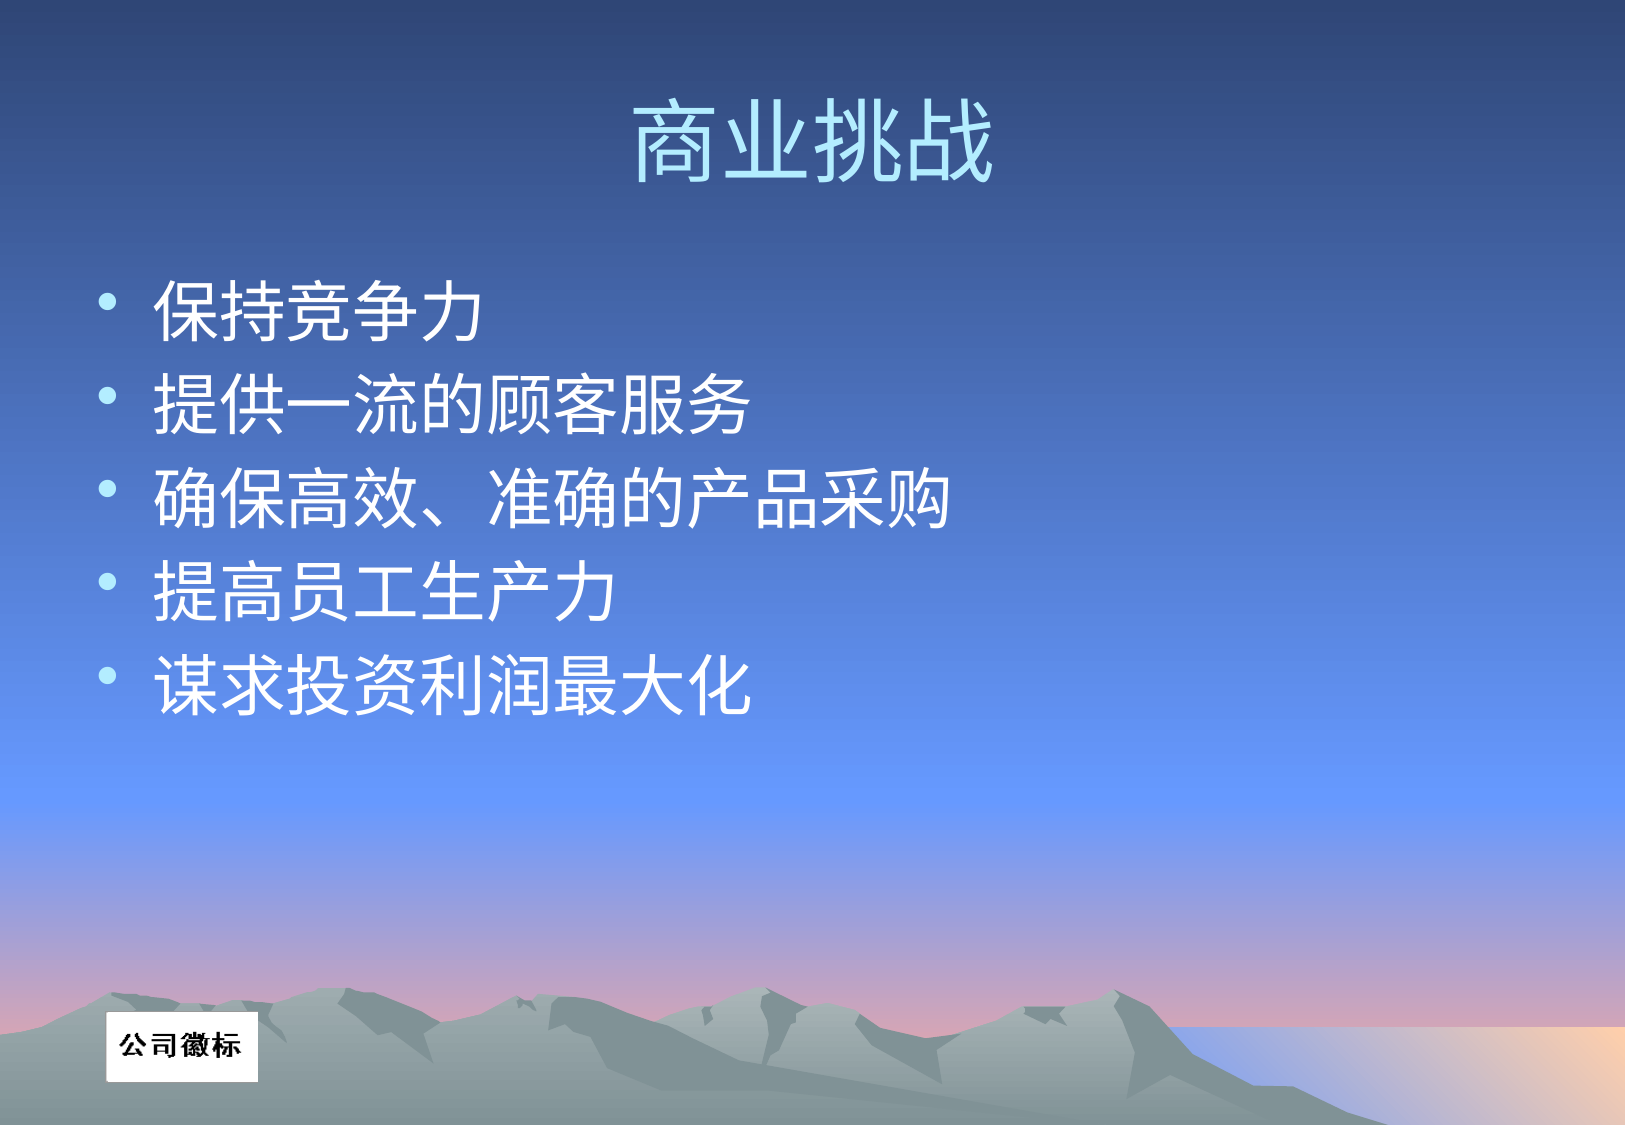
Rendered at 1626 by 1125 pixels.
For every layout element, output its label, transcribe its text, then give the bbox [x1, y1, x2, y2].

title 商业挑战 [80, 44, 1544, 233]
list 保持竞争力 提供一流的顾客服务 确保高效、准确的产品采购 提高员工生产力 谋求投资利润最大化 [80, 262, 1544, 1006]
picture [105, 1011, 258, 1083]
